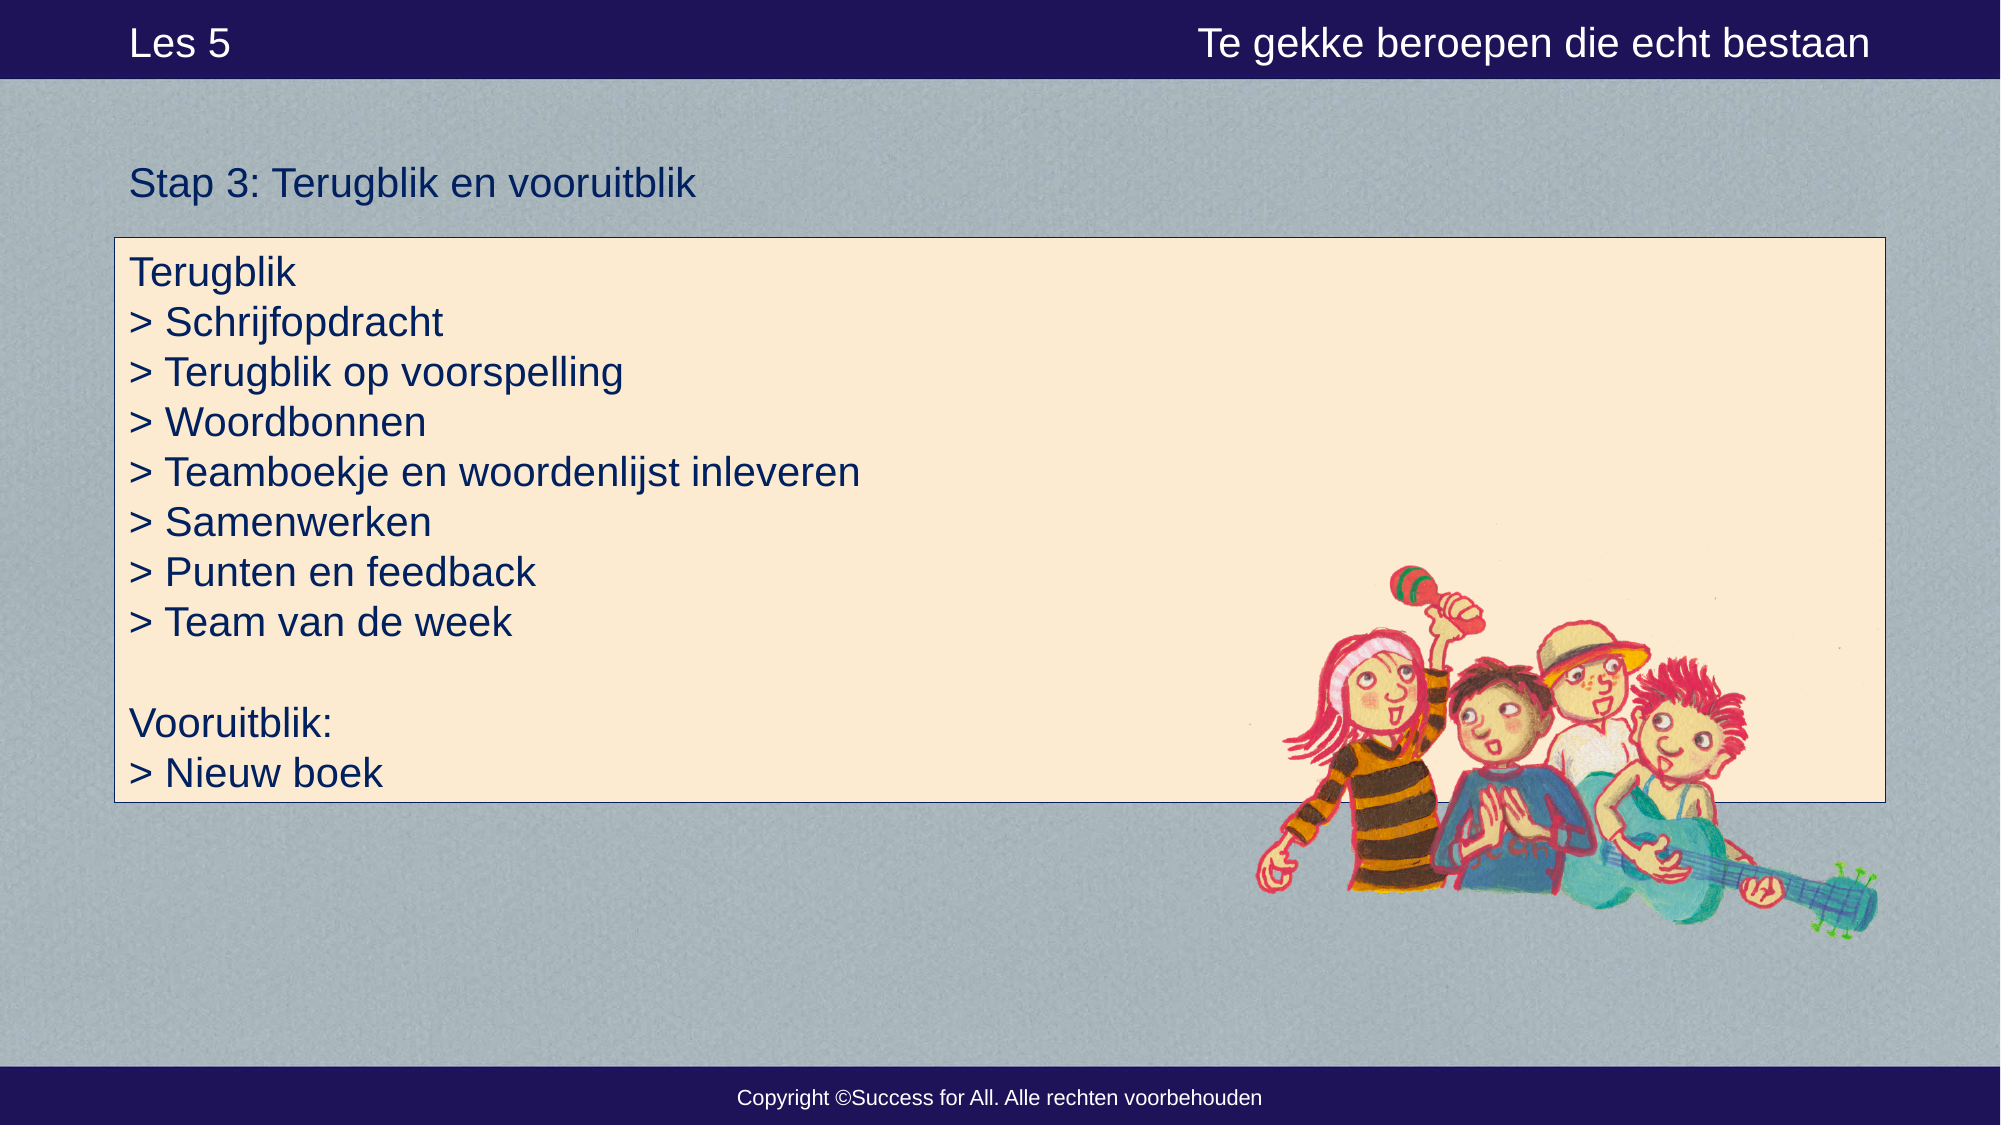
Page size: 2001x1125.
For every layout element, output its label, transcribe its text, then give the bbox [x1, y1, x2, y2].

text_box Te gekke beroepen die echt bestaan [999, 8, 1886, 73]
text_box Stap 3: Terugblik en vooruitblik [113, 148, 1635, 214]
picture [0, 0, 2001, 1125]
text_box Copyright ©Success for All. Alle rechten voorbehouden [0, 1076, 2000, 1125]
text_box Les 5 [114, 8, 354, 73]
text_box Terugblik > Schrijfopdracht > Terugblik op voorspelling > Woordbonnen > Teamboekje en woordenlijst inleveren > Samenwerken > Punten en feedback > Team van de week Vooruitblik: > Nieuw boek [114, 237, 1886, 803]
